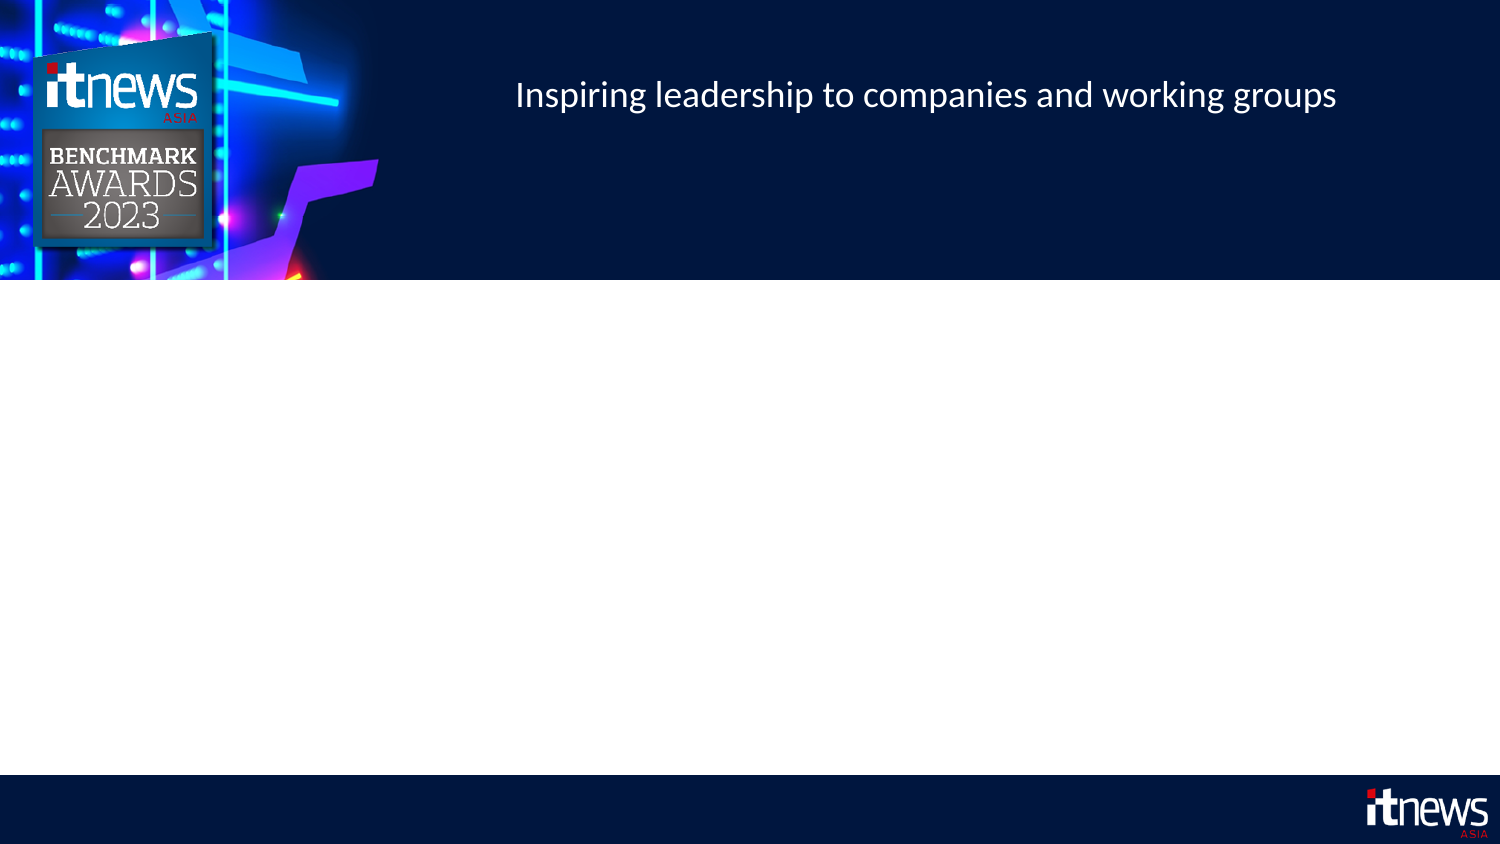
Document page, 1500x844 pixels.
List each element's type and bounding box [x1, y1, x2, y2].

picture [0, 0, 1500, 280]
picture [0, 775, 1500, 844]
